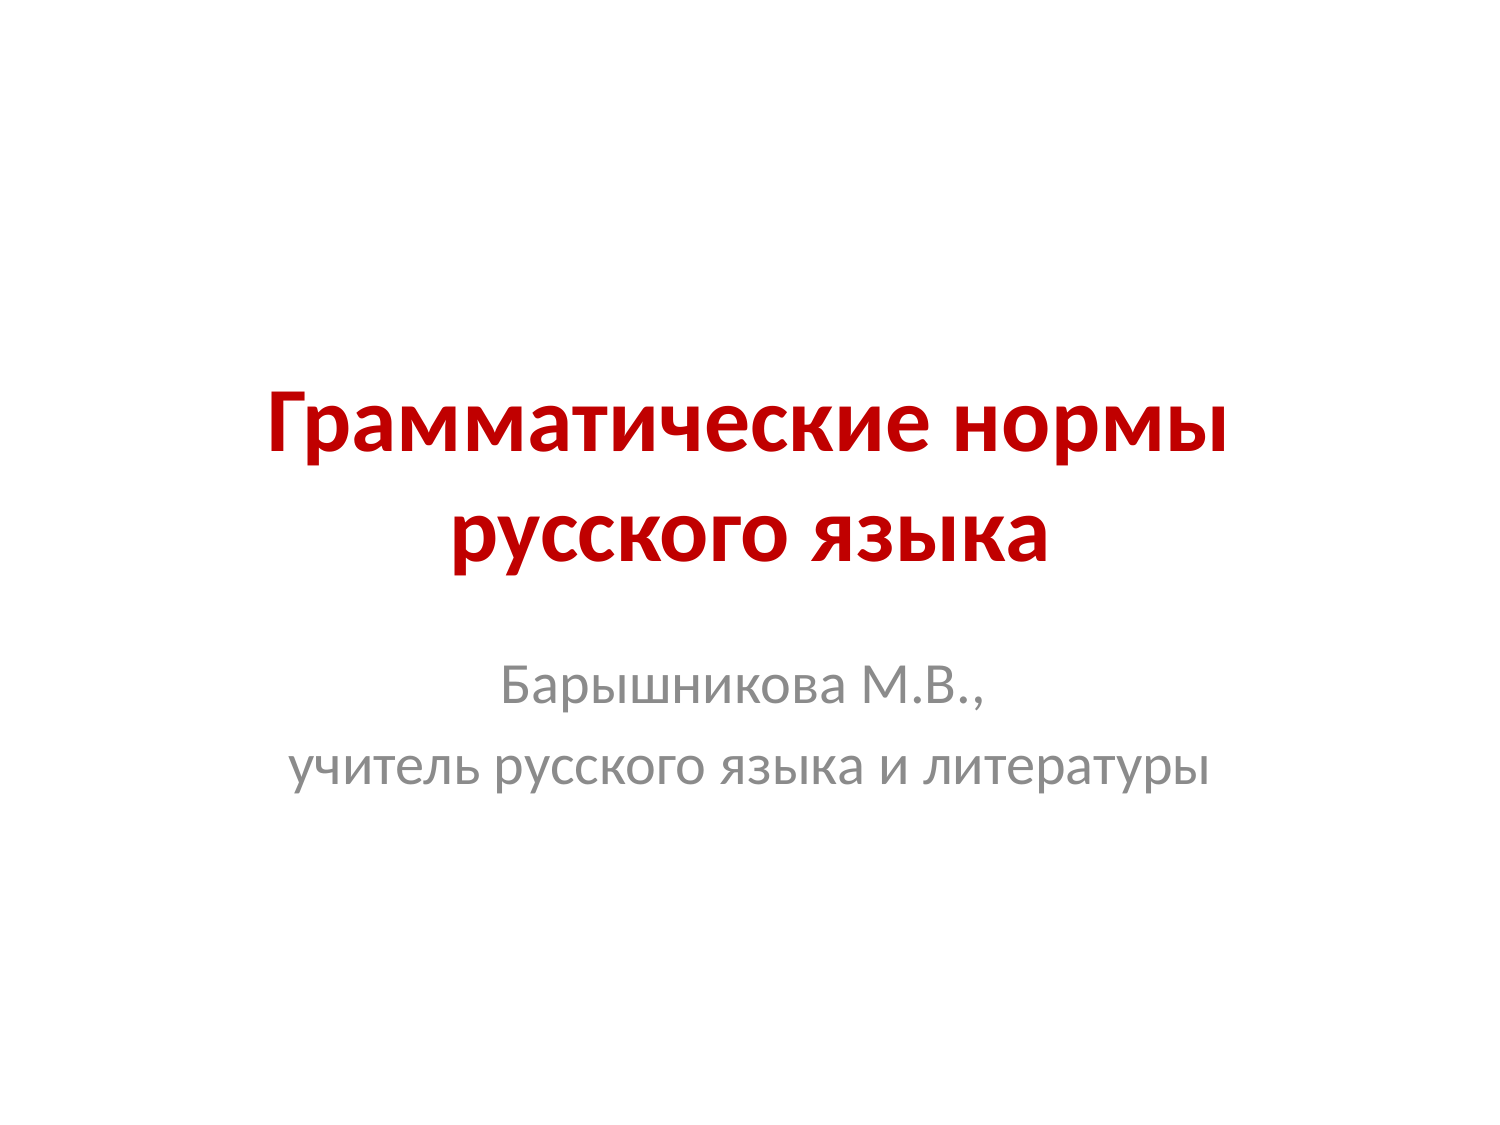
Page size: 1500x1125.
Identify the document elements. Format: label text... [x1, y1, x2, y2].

subtitle Барышникова М.В., учитель русского языка и литературы [225, 637, 1275, 925]
title Грамматические нормы русского языка [112, 349, 1388, 591]
